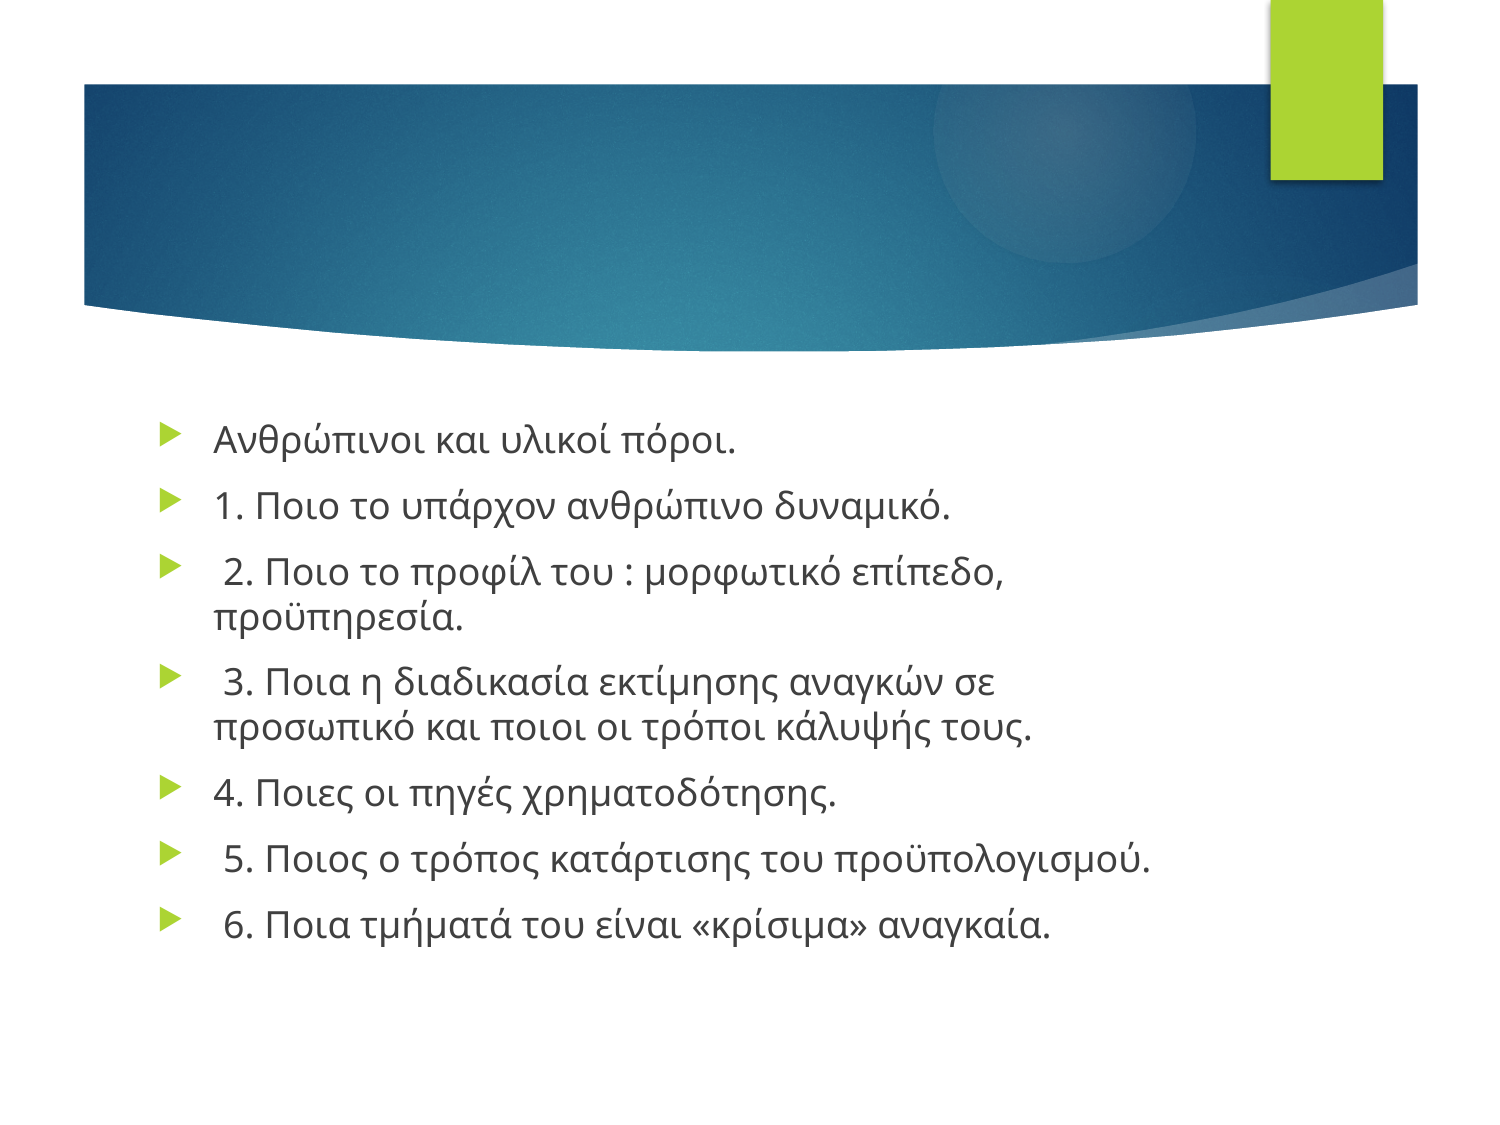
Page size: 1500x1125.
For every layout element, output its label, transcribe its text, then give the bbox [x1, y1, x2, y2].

list Ανθρώπινοι και υλικοί πόροι. 1. Ποιο το υπάρχον ανθρώπινο δυναμικό. 2. Ποιο το προφίλ του : μορφωτικό επίπεδο, προϋπηρεσία. 3. Ποια η διαδικασία εκτίμησης αναγκών σε προσωπικό και ποιοι οι τρόποι κάλυψής τους. 4. Ποιες οι πηγές χρηματοδότησης. 5. Ποιος ο τρόπος κατάρτισης του προϋπολογισμού. 6. Ποια τμήματά του είναι «κρίσιμα» αναγκαία. [142, 408, 1183, 988]
